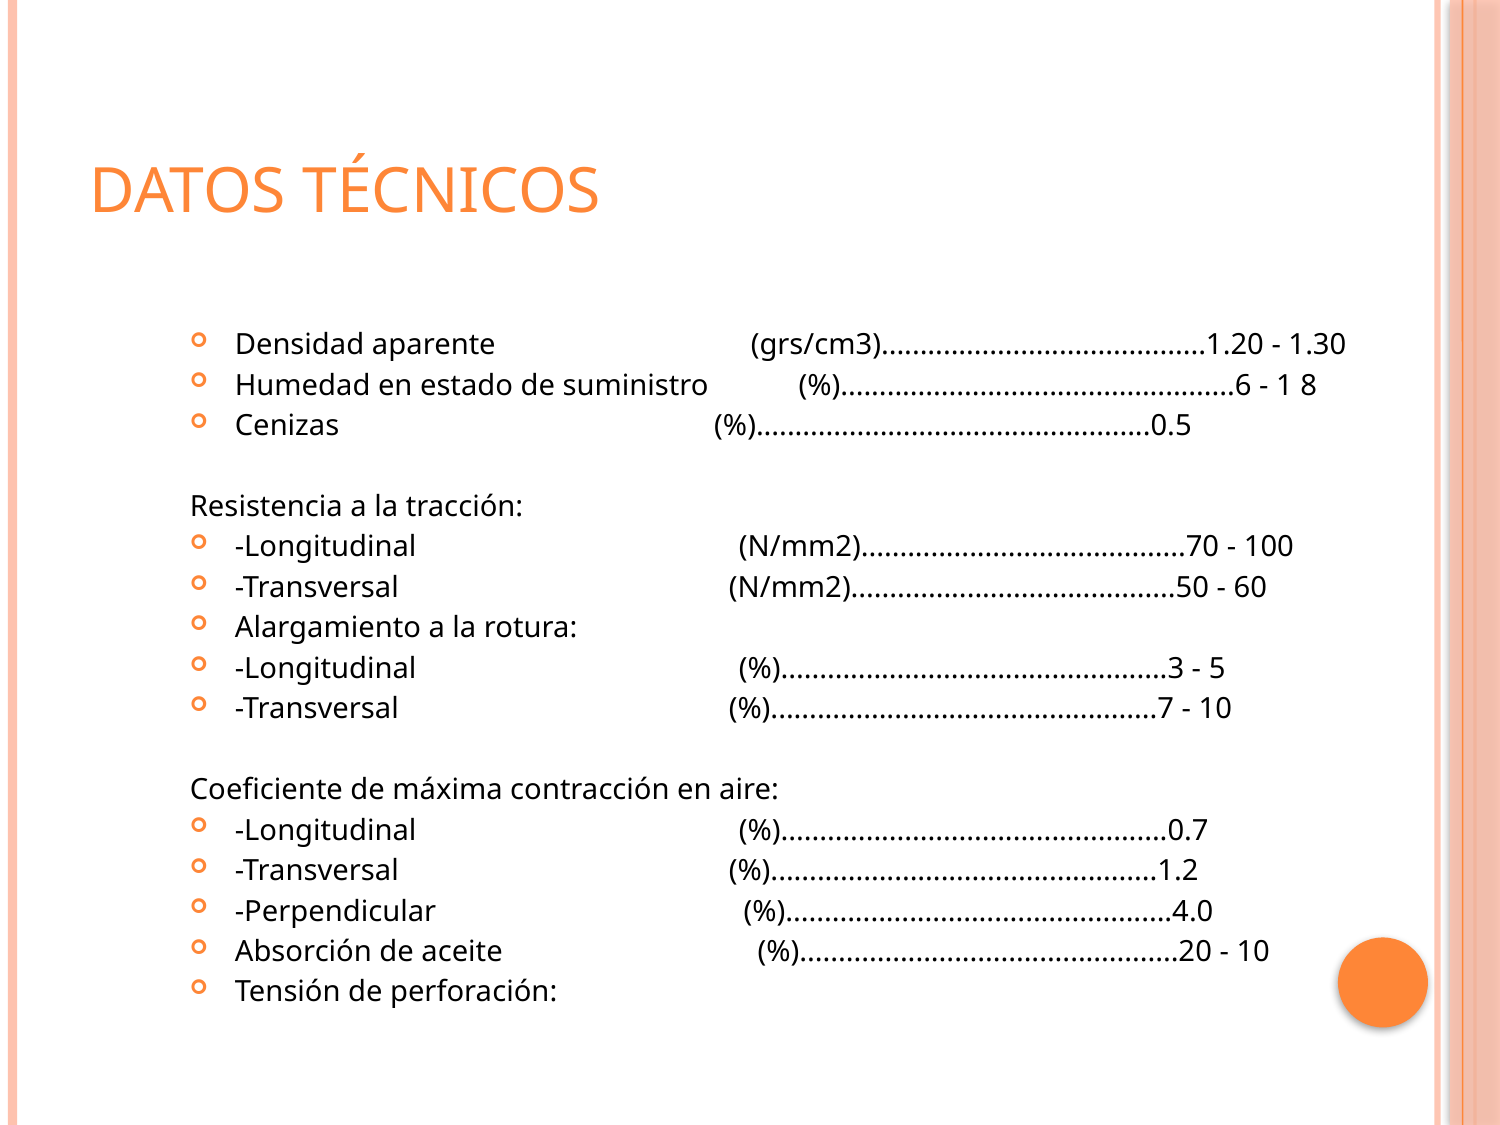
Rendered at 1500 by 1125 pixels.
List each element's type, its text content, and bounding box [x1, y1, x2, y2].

title Datos Técnicos [75, 45, 1300, 233]
list Densidad aparente (grs/cm3)..........................................1.20 - 1.30 Humedad en estado de suministro (%)...................................................6 - 1 8 Cenizas (%)...................................................0.5 Resistencia a la tracción: -Longitudinal (N/mm2)..........................................70 - 100 -Transversal (N/mm2)..........................................50 - 60 Alargamiento a la rotura: -Longitudinal (%)..................................................3 - 5 -Transversal (%)..................................................7 - 10 Coeficiente de máxima contracción en aire: -Longitudinal (%)..................................................0.7 -Transversal (%)..................................................1.2 -Perpendicular (%)..................................................4.0 Absorción de aceite (%).................................................20 - 10 Tensión de perforación: [174, 324, 1500, 1125]
